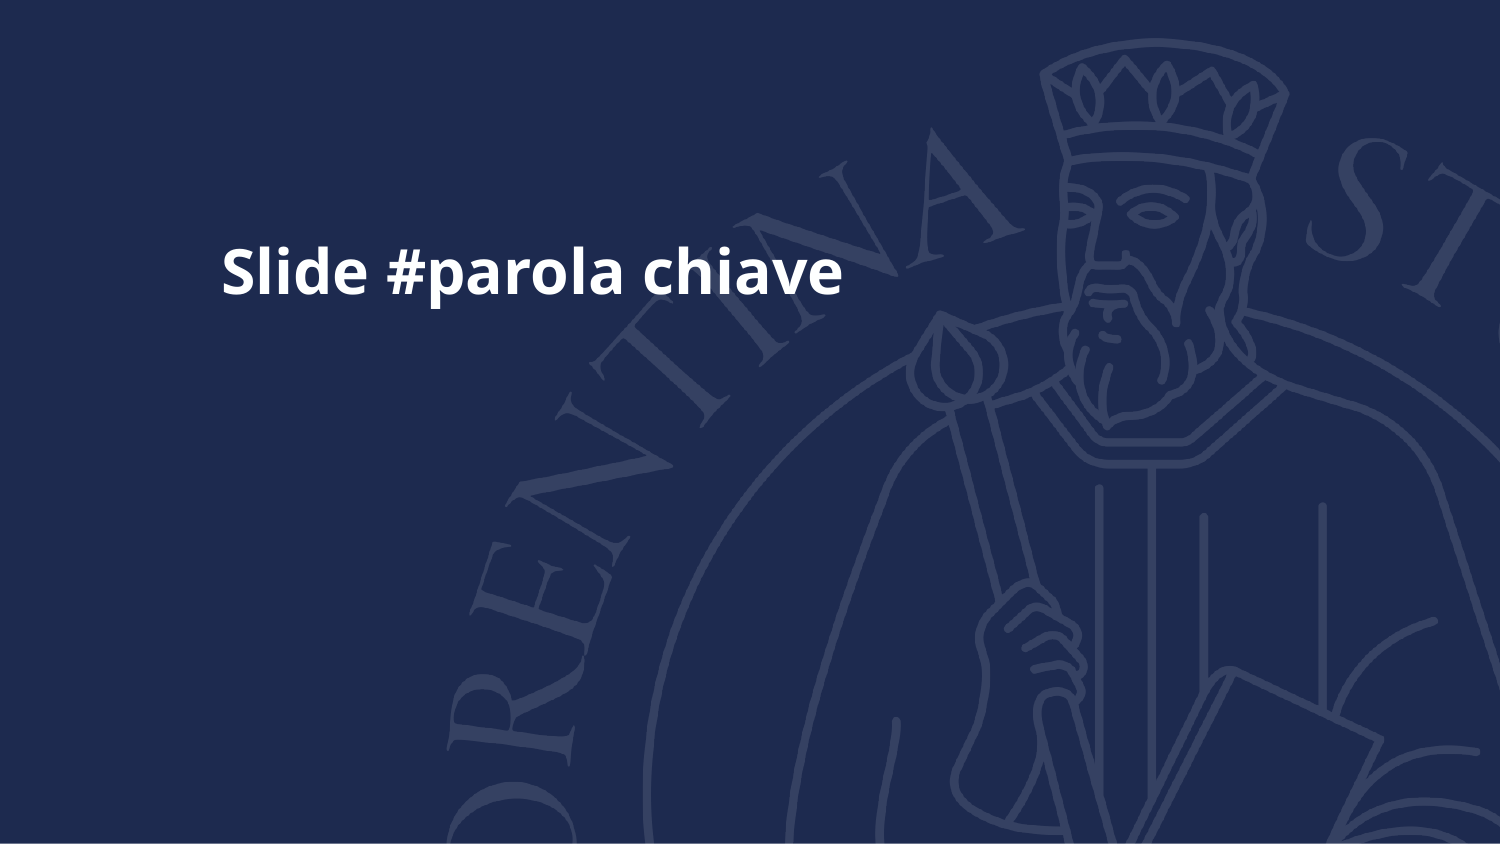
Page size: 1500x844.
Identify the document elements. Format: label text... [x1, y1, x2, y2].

title Slide #parola chiave [206, 233, 1362, 422]
